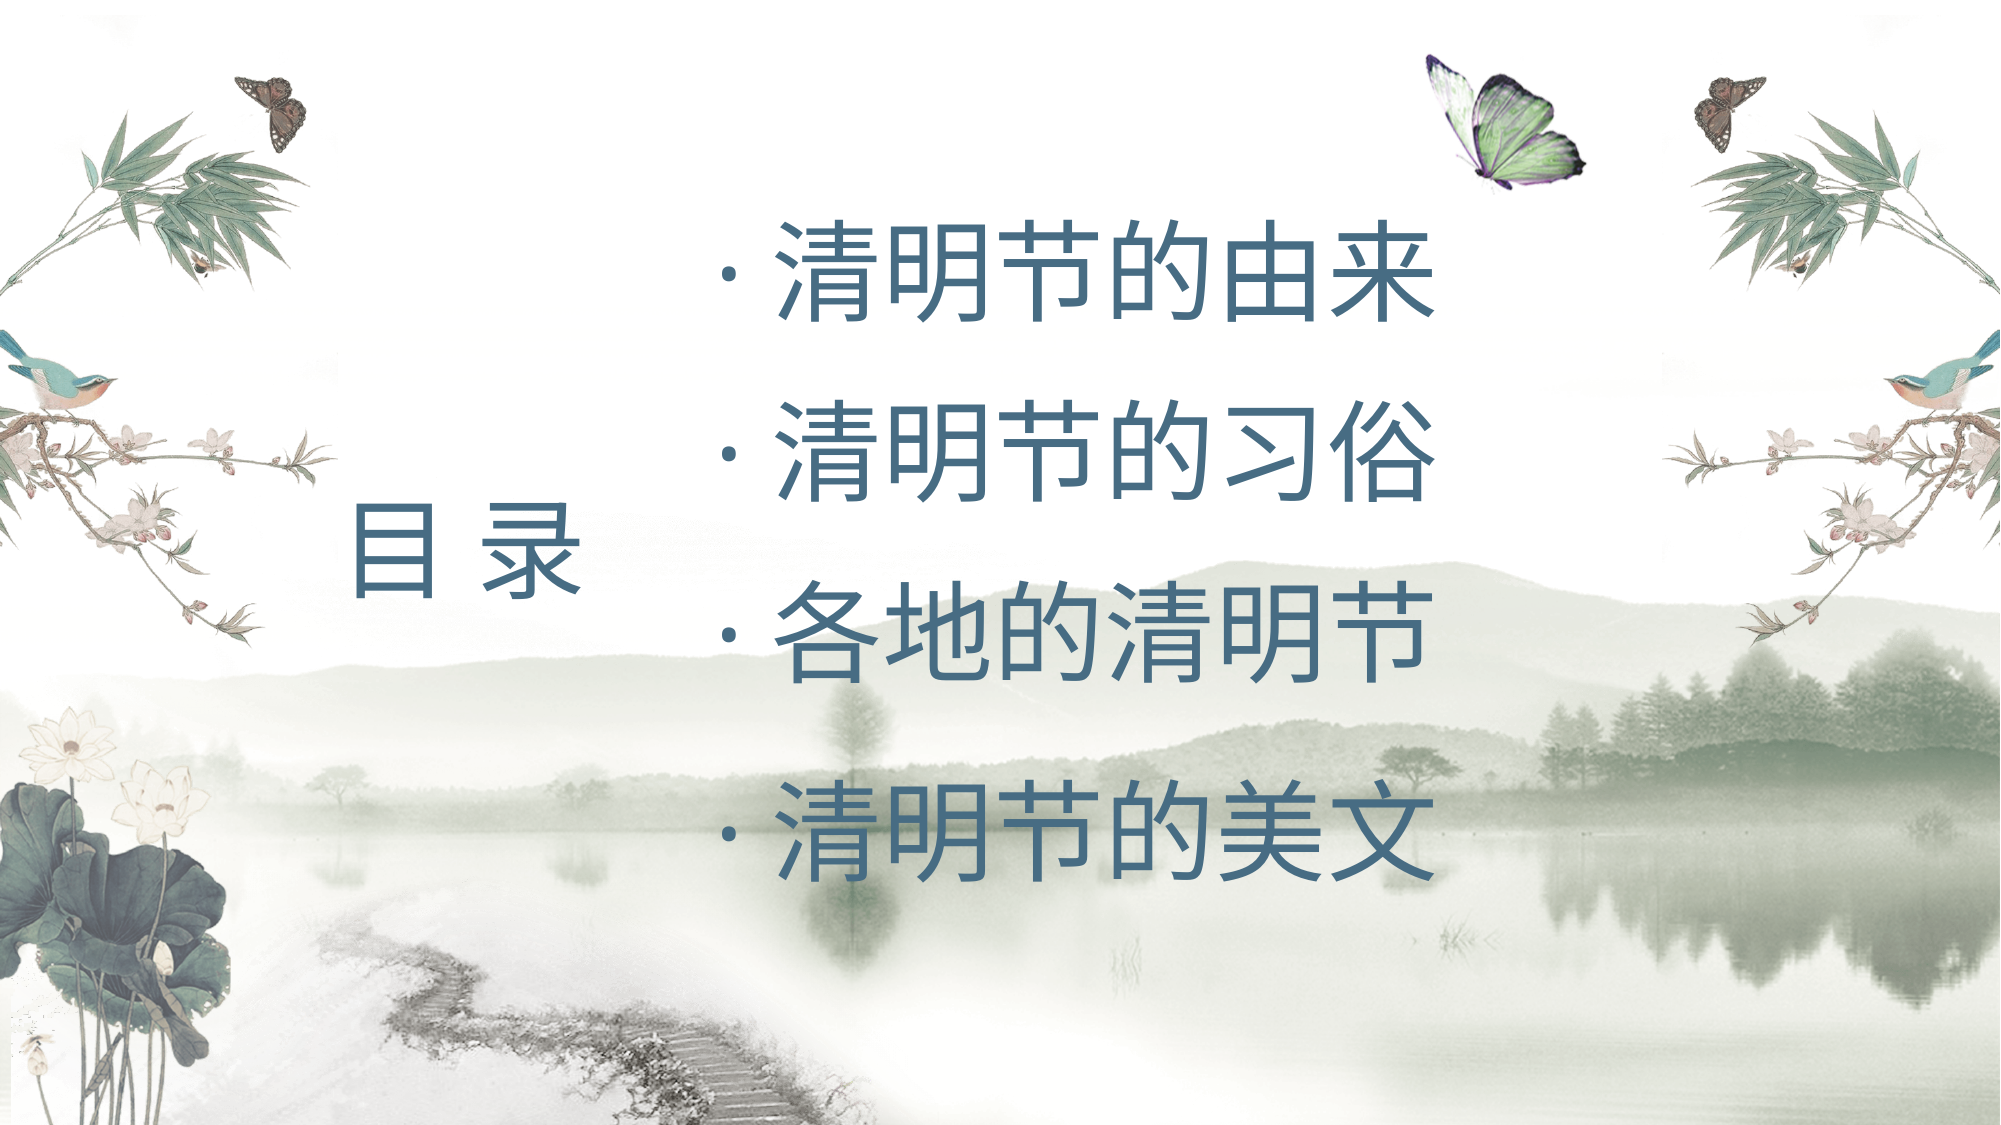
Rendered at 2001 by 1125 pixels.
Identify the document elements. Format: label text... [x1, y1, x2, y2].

picture [1424, 52, 1588, 195]
picture [0, 15, 2000, 1125]
text_box ·清明节的由来 [700, 194, 1454, 306]
